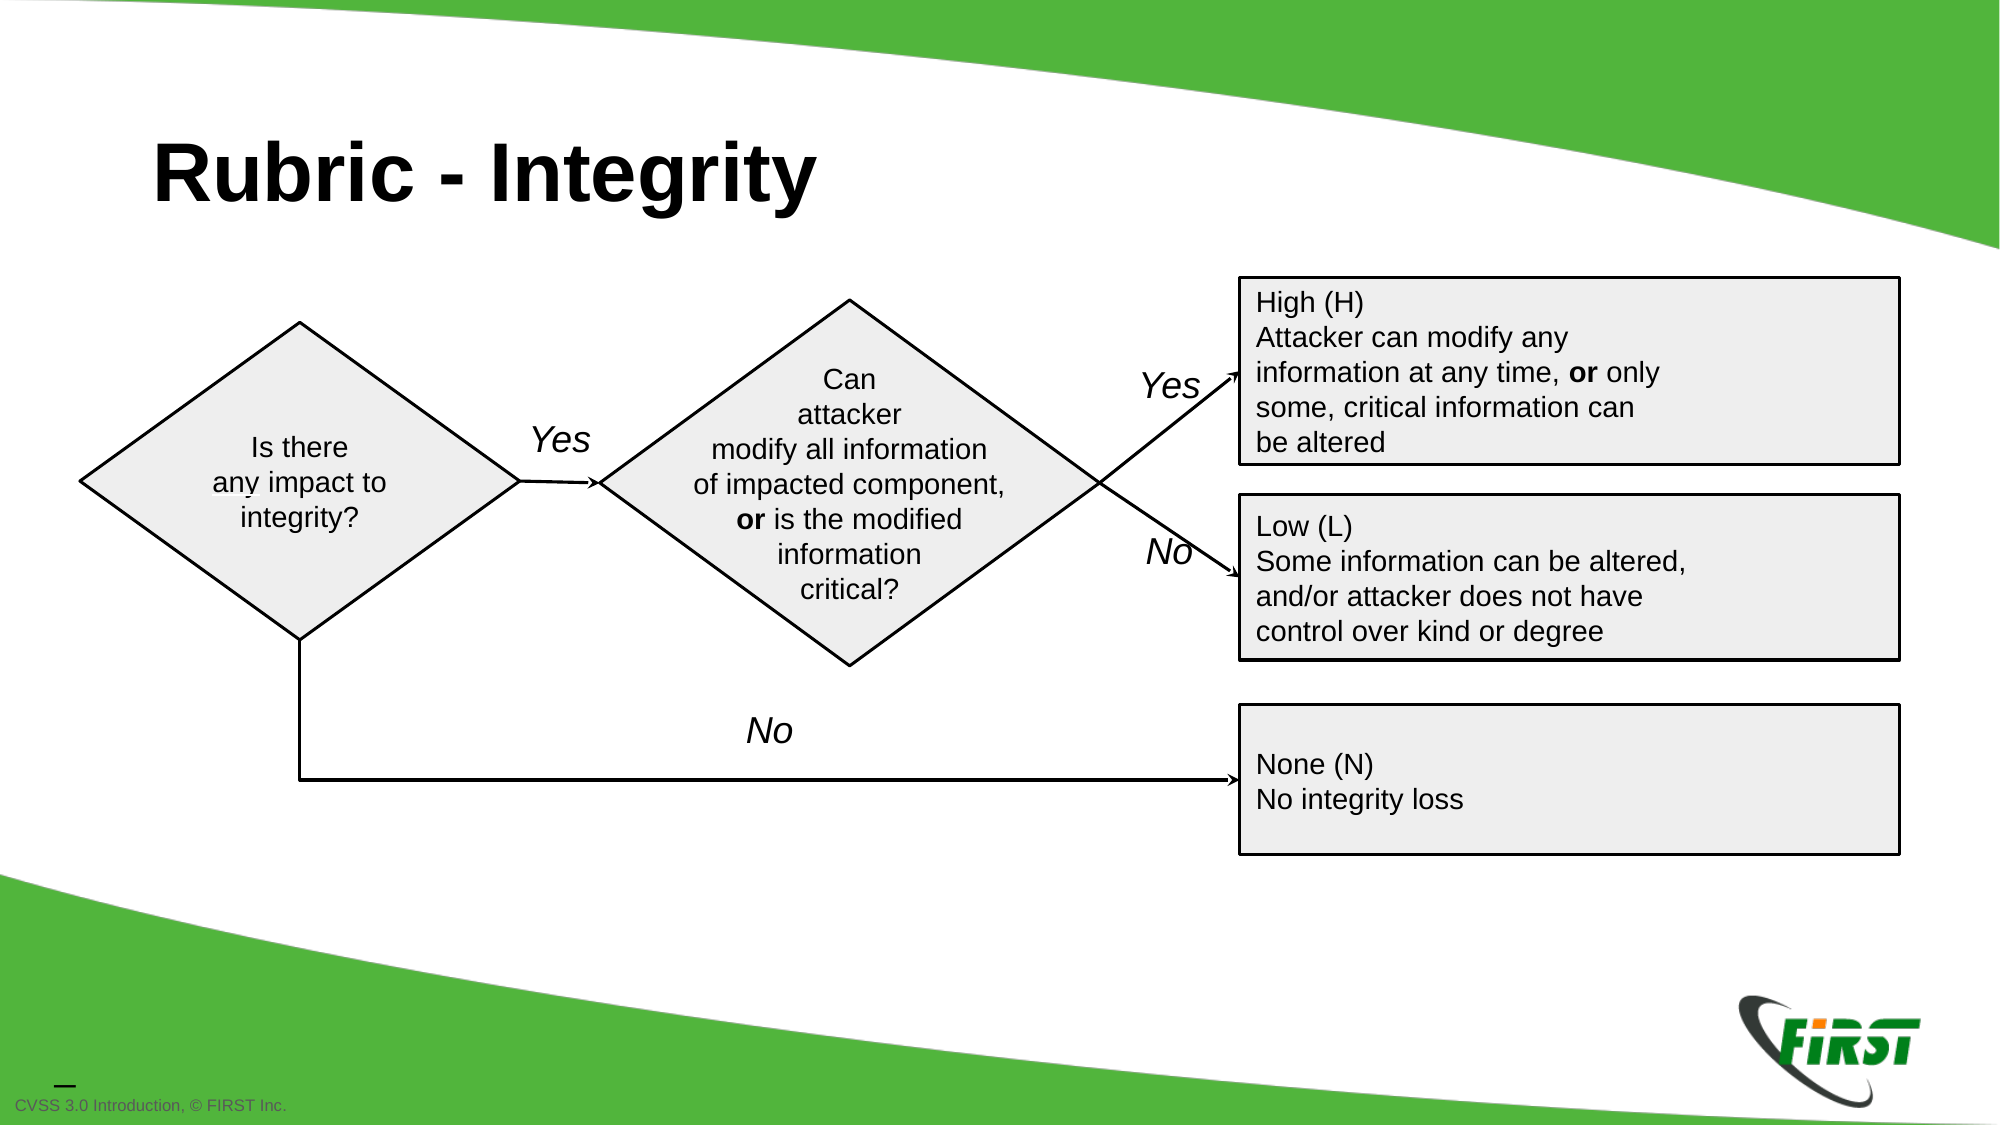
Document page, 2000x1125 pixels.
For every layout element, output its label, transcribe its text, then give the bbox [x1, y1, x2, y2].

text_box [137, 252, 1000, 361]
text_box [1099, 370, 1240, 482]
text_box High (H) Attacker can modify any information at any time, or only some, critical information can be altered [1239, 277, 1900, 465]
text_box Low (L) Some information can be altered, and/or attacker does not have control over kind or degree [1239, 494, 1900, 661]
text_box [1099, 482, 1240, 578]
picture [0, 0, 2000, 1125]
text_box Can attacker modify all information of impacted component, or is the modified information critical? [601, 299, 1094, 638]
text_box Rubric - Integrity [137, 59, 1862, 278]
text_box None (N) No integrity loss [1239, 704, 1900, 855]
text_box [519, 480, 601, 484]
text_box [299, 639, 1240, 781]
text_box _ [39, 1035, 100, 1095]
text_box Is there any impact to integrity? [79, 361, 519, 639]
